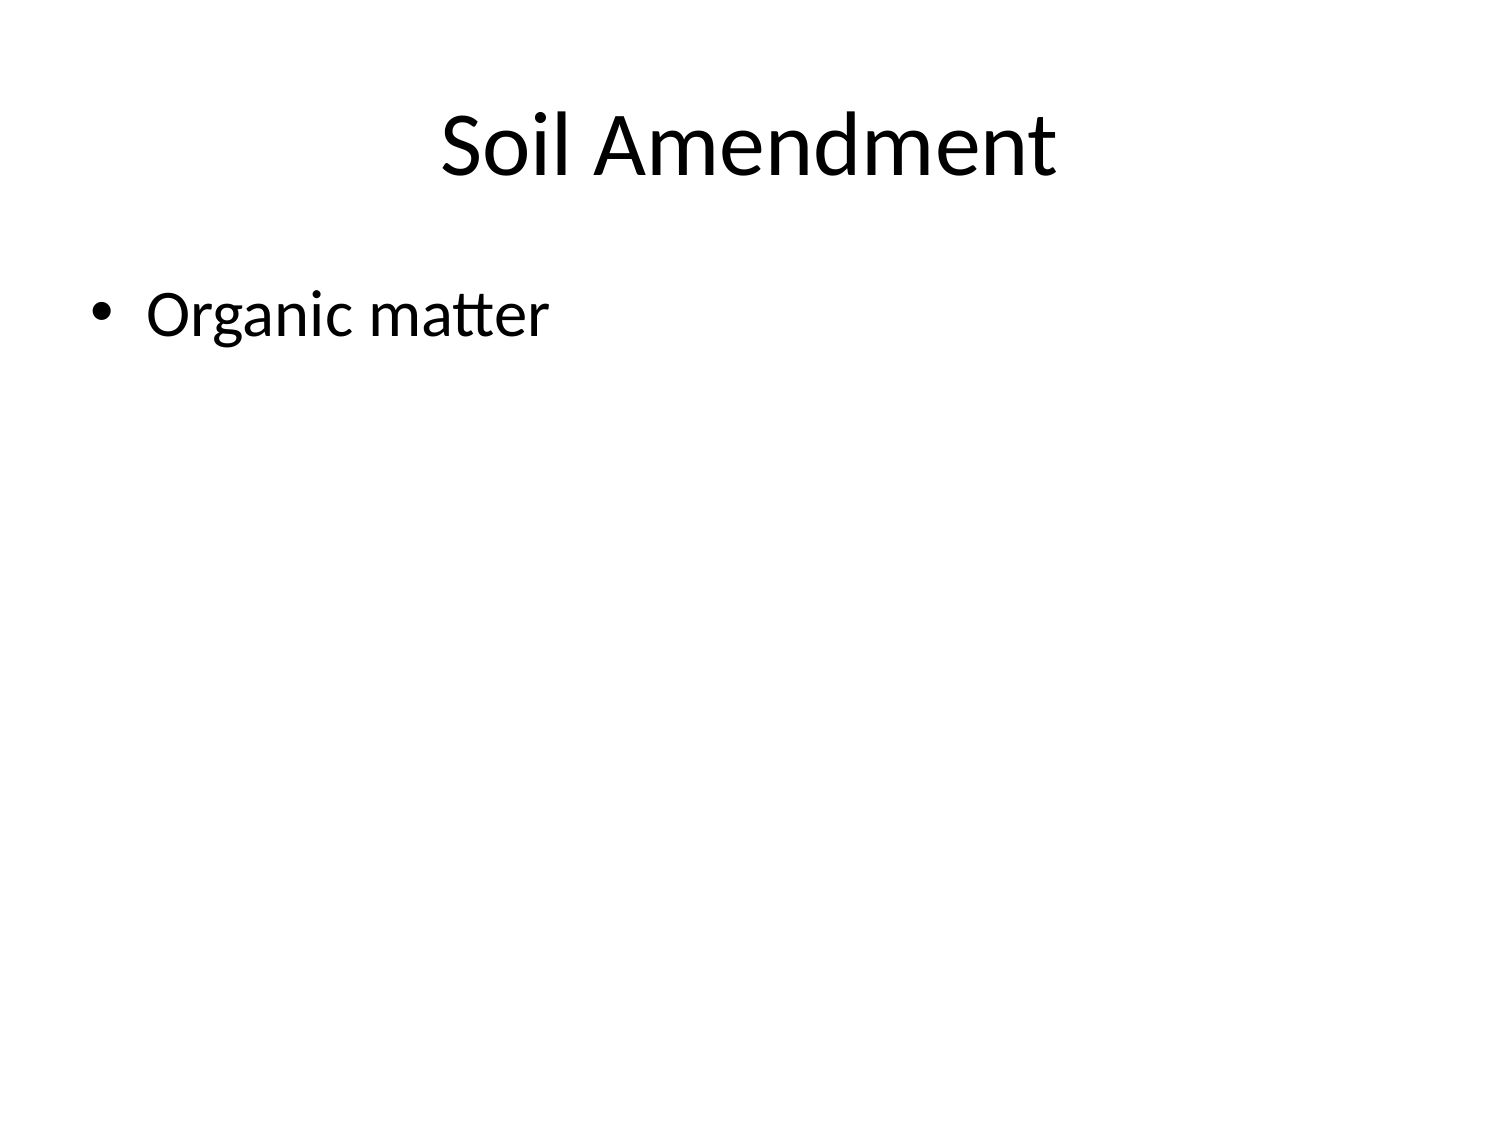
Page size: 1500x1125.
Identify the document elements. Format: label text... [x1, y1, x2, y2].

title Soil Amendment [75, 45, 1425, 233]
list Organic matter [75, 262, 1425, 1005]
